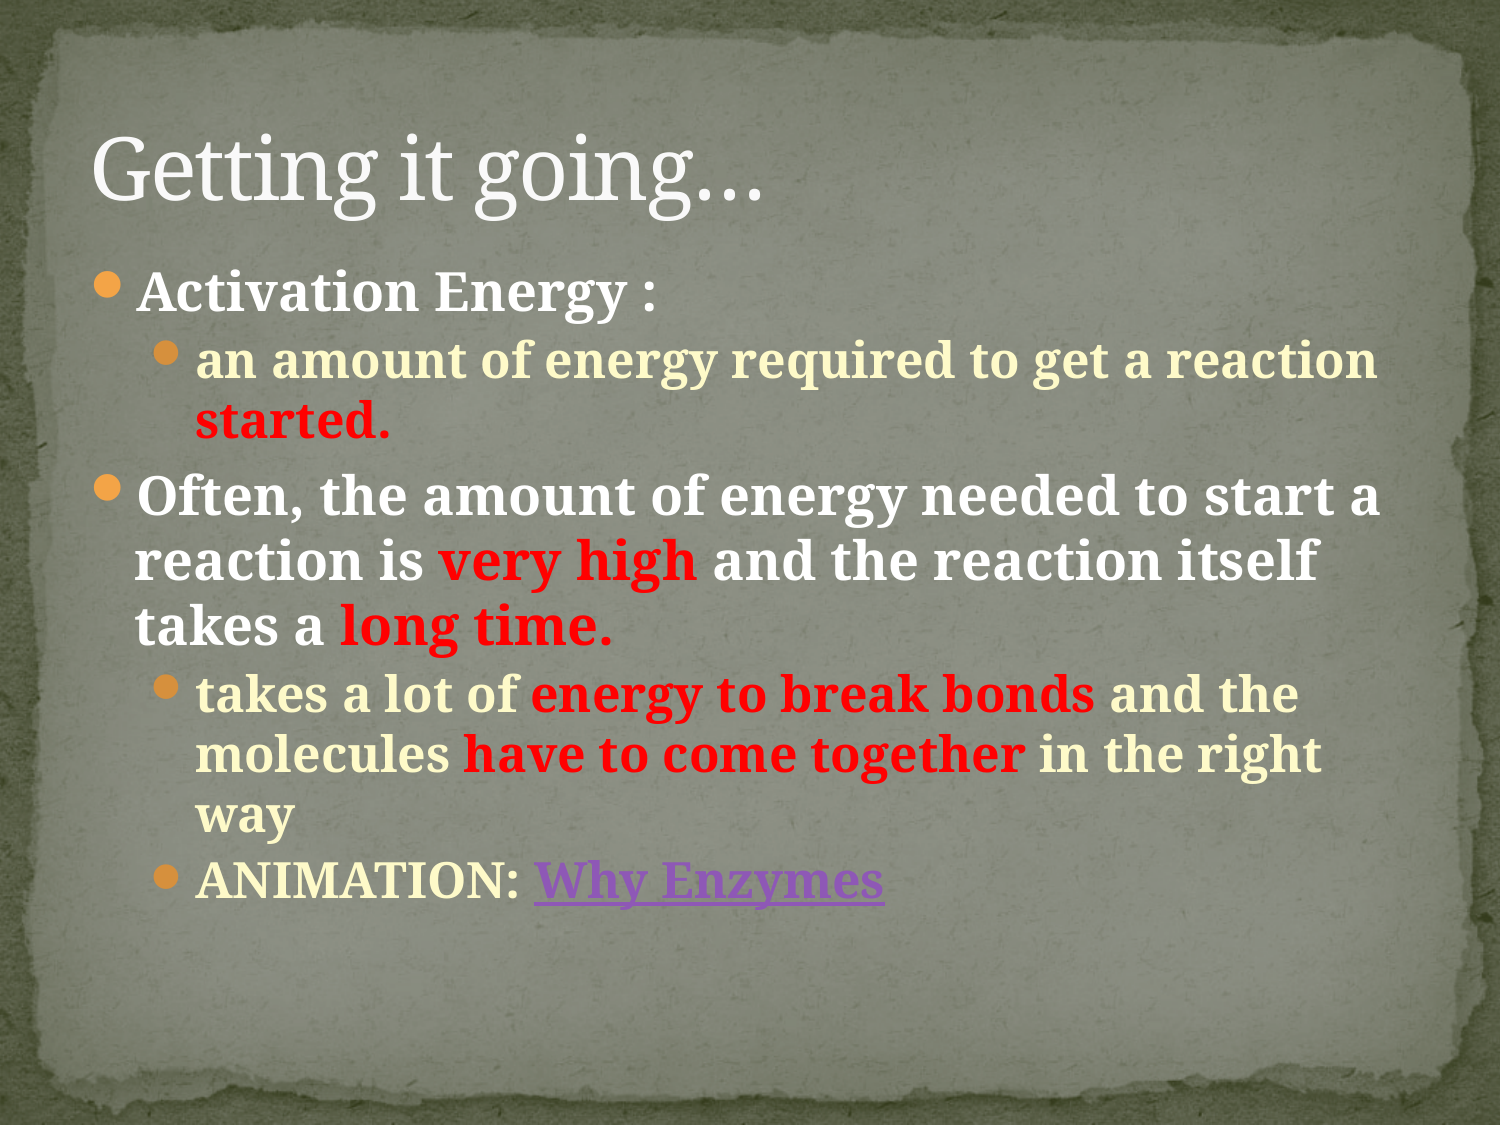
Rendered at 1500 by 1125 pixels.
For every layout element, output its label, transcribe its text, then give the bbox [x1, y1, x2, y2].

list Activation Energy : an amount of energy required to get a reaction started. Often, the amount of energy needed to start a reaction is very high and the reaction itself takes a long time. takes a lot of energy to break bonds and the molecules have to come together in the right way ANIMATION: Why Enzymes [74, 249, 1426, 1001]
title Getting it going… [74, 24, 1425, 225]
